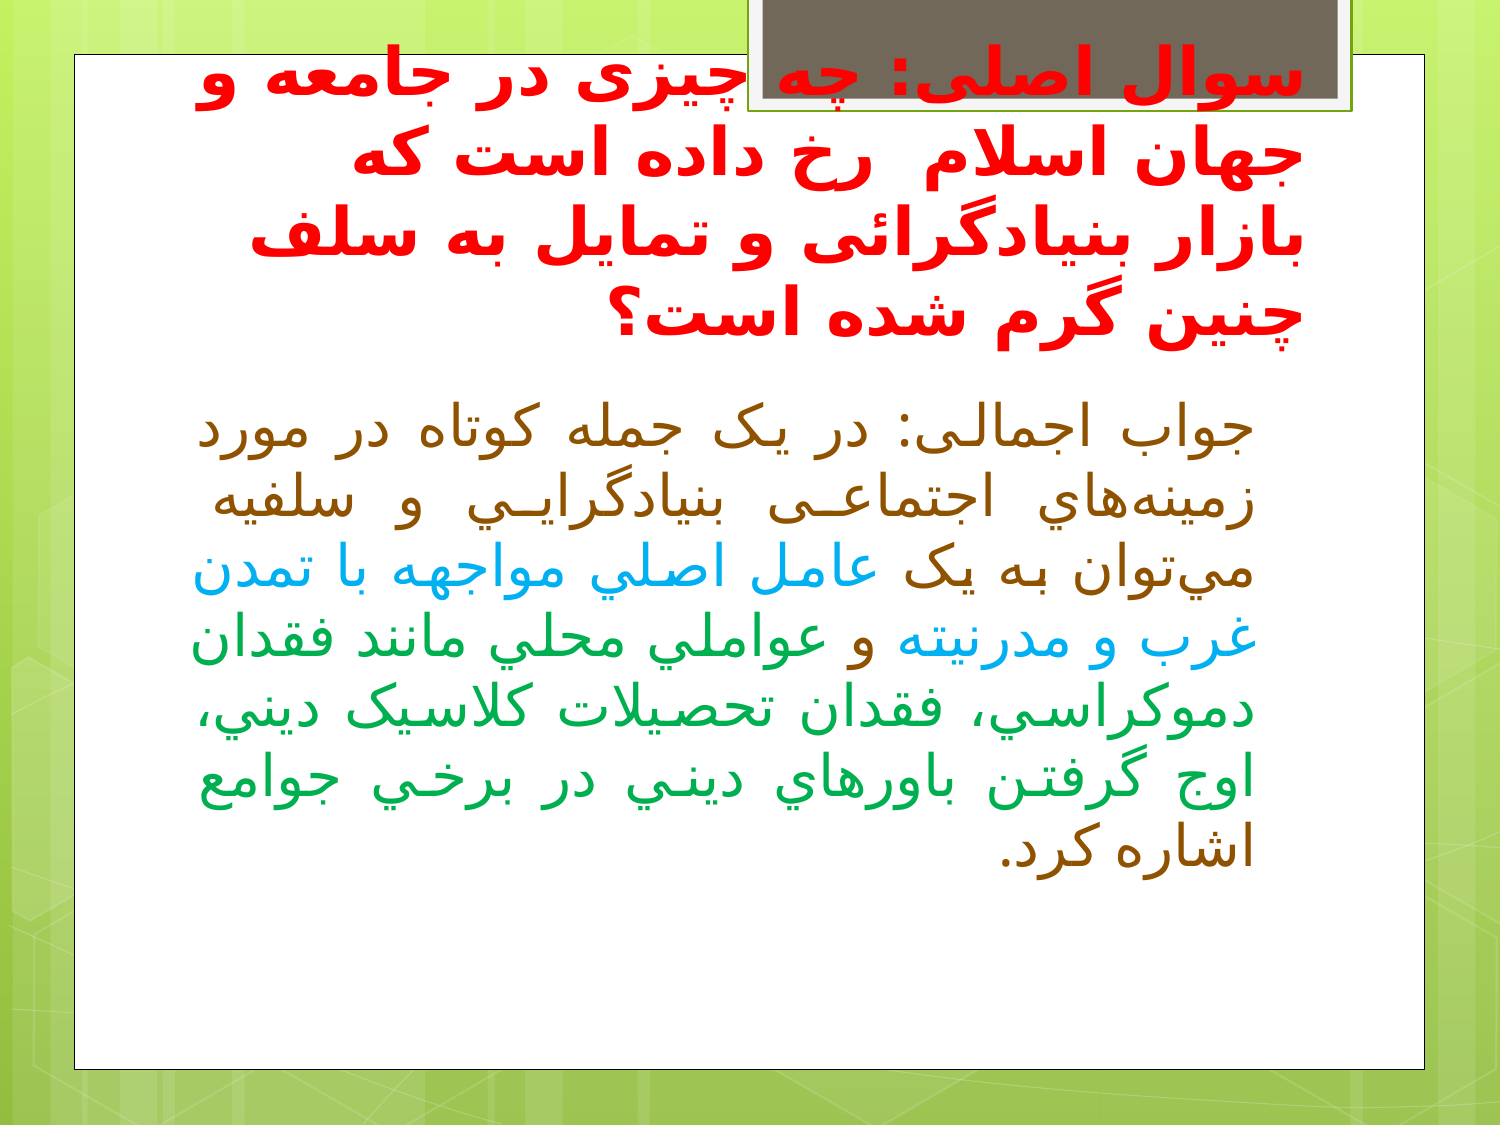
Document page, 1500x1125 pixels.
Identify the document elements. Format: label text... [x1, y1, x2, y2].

list جواب اجمالی: در یک جمله کوتاه در مورد زمينه‌هاي اجتماعی بنيادگرايي و سلفيه مي‌توان به يک عامل اصلي مواجهه با تمدن غرب و مدرنيته و عواملي محلي مانند فقدان دموکراسي، فقدان تحصيلات کلاسيک ديني، اوج گرفتن باورهاي ديني در برخي جوامع اشاره کرد. [171, 381, 1283, 957]
title سوال اصلی: چه چیزی در جامعه و جهان اسلام رخ داده است که بازار بنیادگرائی و تمایل به سلف چنین گرم شده است؟ [171, 168, 1324, 357]
